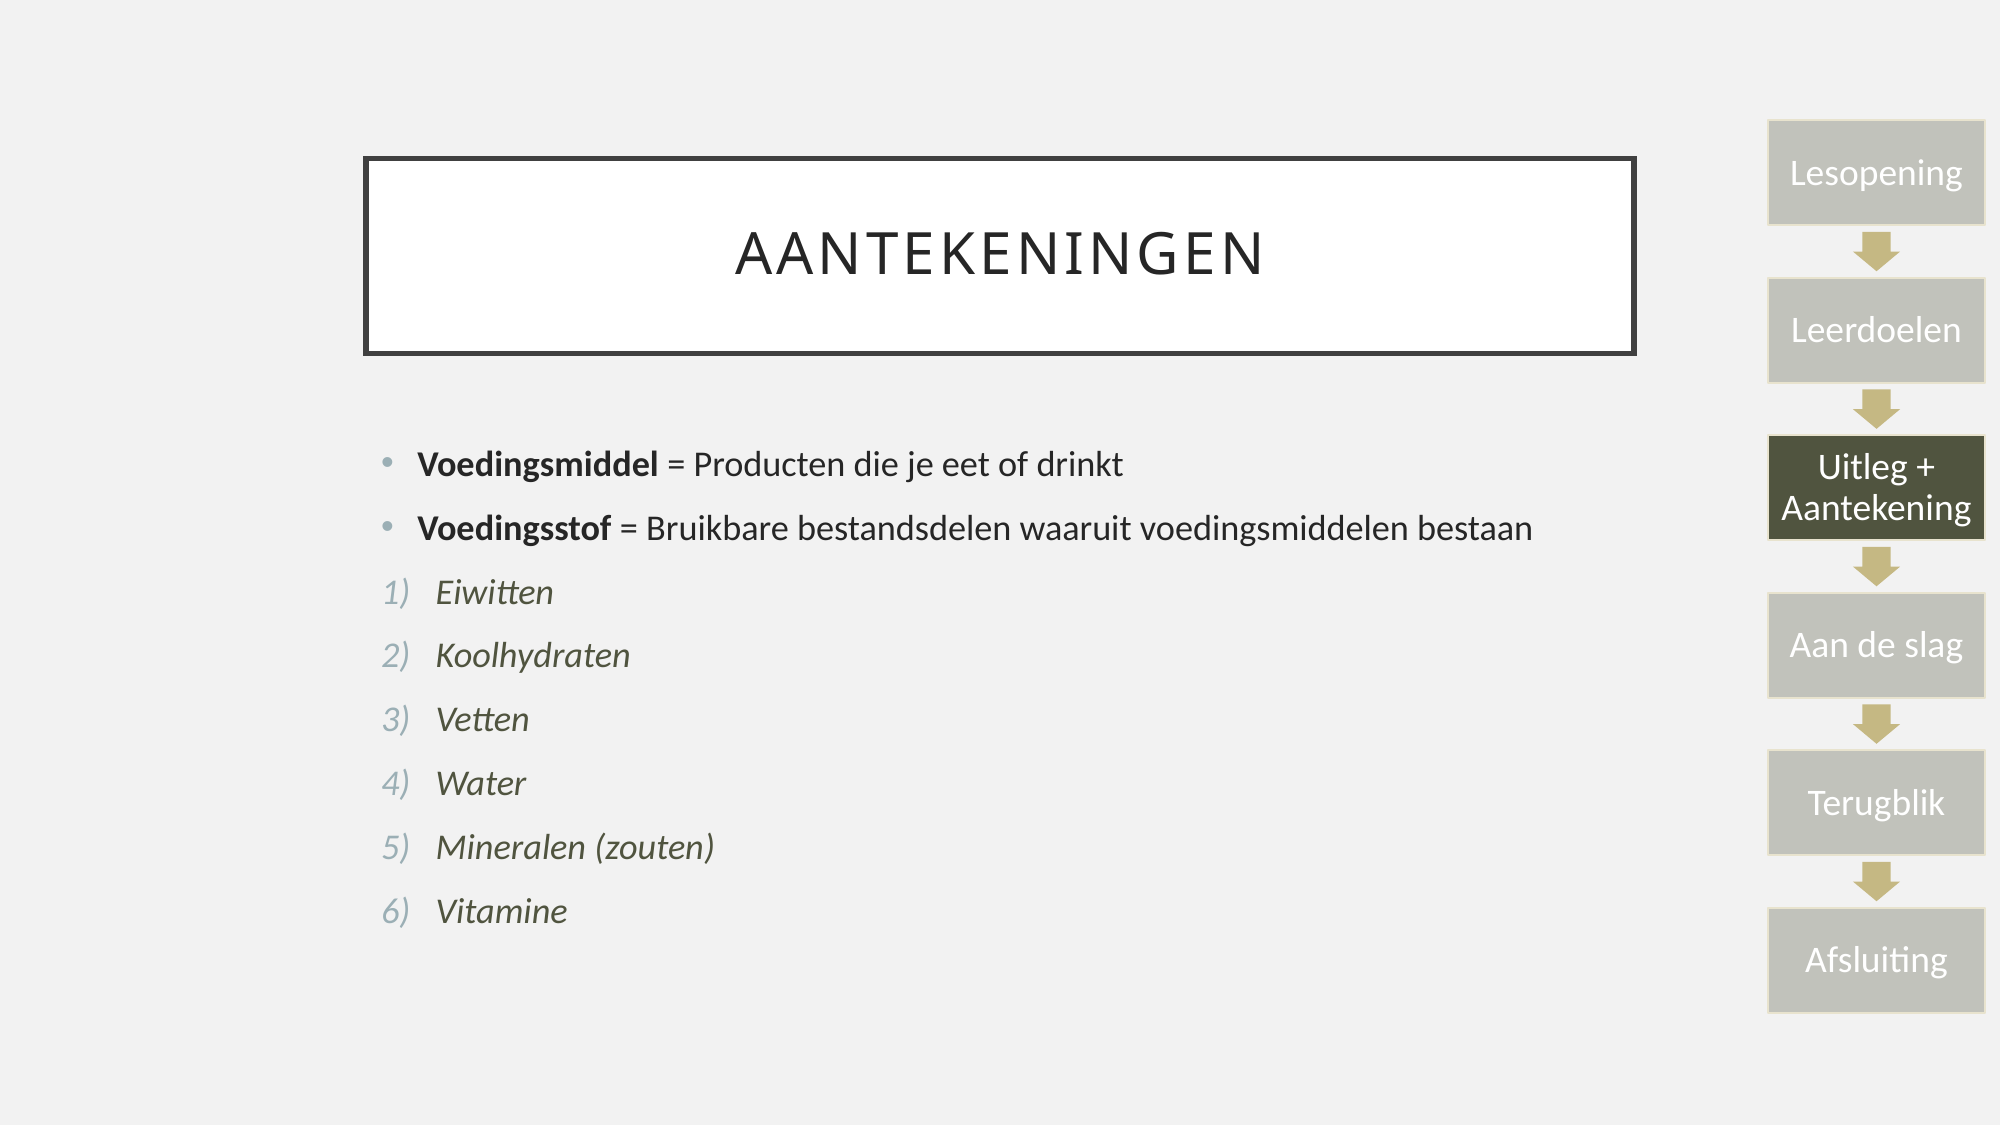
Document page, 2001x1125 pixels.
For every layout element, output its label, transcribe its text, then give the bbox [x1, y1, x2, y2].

title aantekeningen [363, 156, 1637, 356]
list Voedingsmiddel = Producten die je eet of drinkt Voedingsstof = Bruikbare bestandsdelen waaruit voedingsmiddelen bestaan Eiwitten Koolhydraten Vetten Water Mineralen (zouten) Vitamine [366, 432, 1634, 942]
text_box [1753, 119, 2000, 1014]
